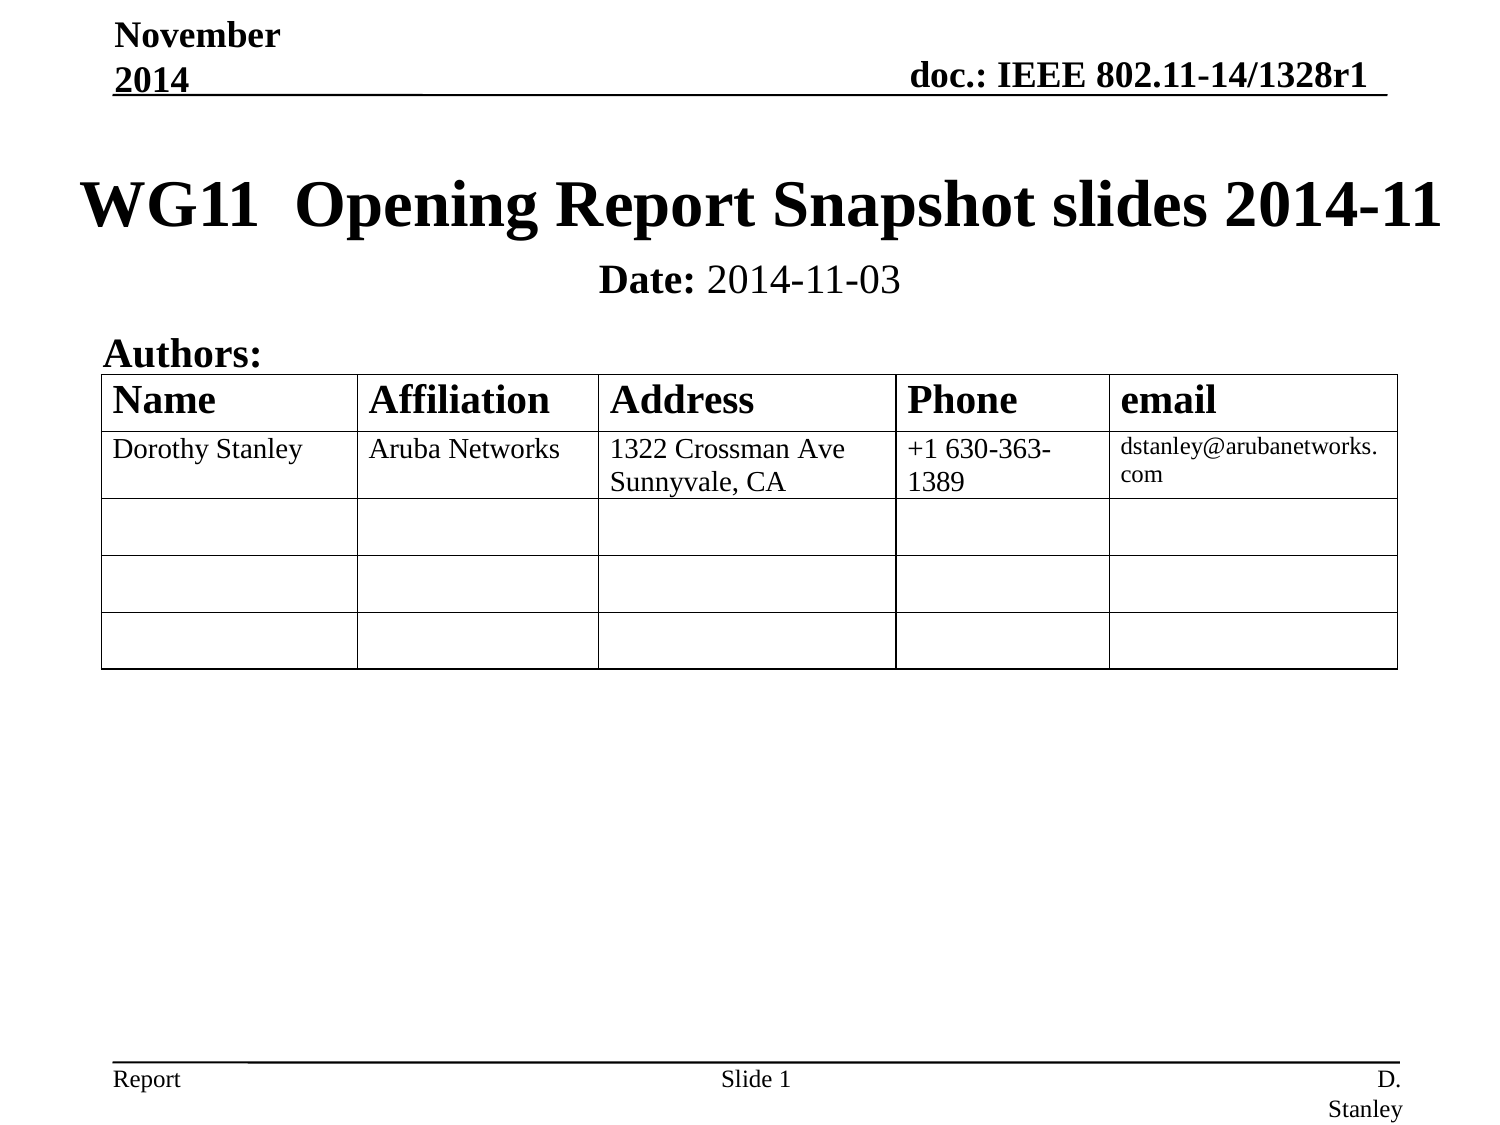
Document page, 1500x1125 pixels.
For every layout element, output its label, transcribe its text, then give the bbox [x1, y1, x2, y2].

text_box Authors: [87, 318, 325, 372]
slide_number Slide 1 [712, 1062, 800, 1093]
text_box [85, 373, 1428, 786]
list Date: 2014-11-03 [112, 249, 1388, 313]
footer D. Stanley, Aruba Networks [1325, 1062, 1402, 1093]
title WG11 Opening Report Snapshot slides 2014-11 [24, 112, 1500, 288]
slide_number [114, 54, 335, 100]
